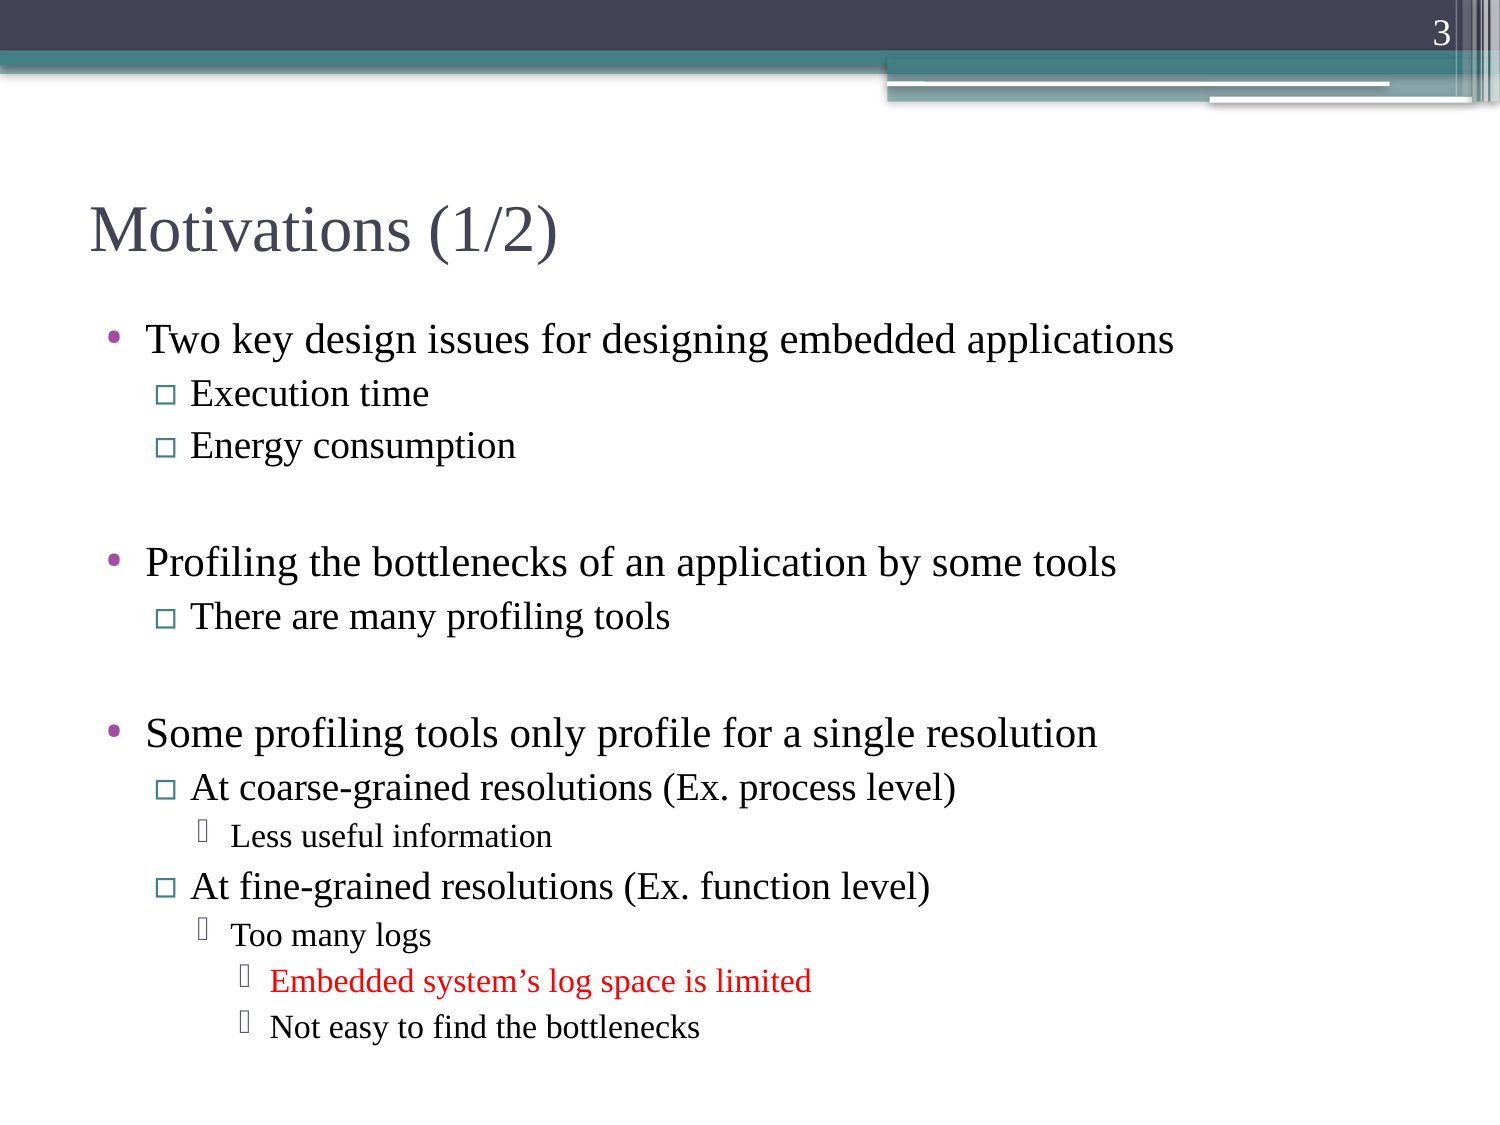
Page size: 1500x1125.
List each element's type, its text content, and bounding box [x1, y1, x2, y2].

list Two key design issues for designing embedded applications Execution time Energy consumption Profiling the bottlenecks of an application by some tools There are many profiling tools Some profiling tools only profile for a single resolution At coarse-grained resolutions (Ex. process level) Less useful information At fine-grained resolutions (Ex. function level) Too many logs Embedded system’s log space is limited Not easy to find the bottlenecks [75, 302, 1425, 1059]
title Motivations (1/2) [75, 137, 1425, 302]
slide_number 3 [1341, 0, 1466, 61]
